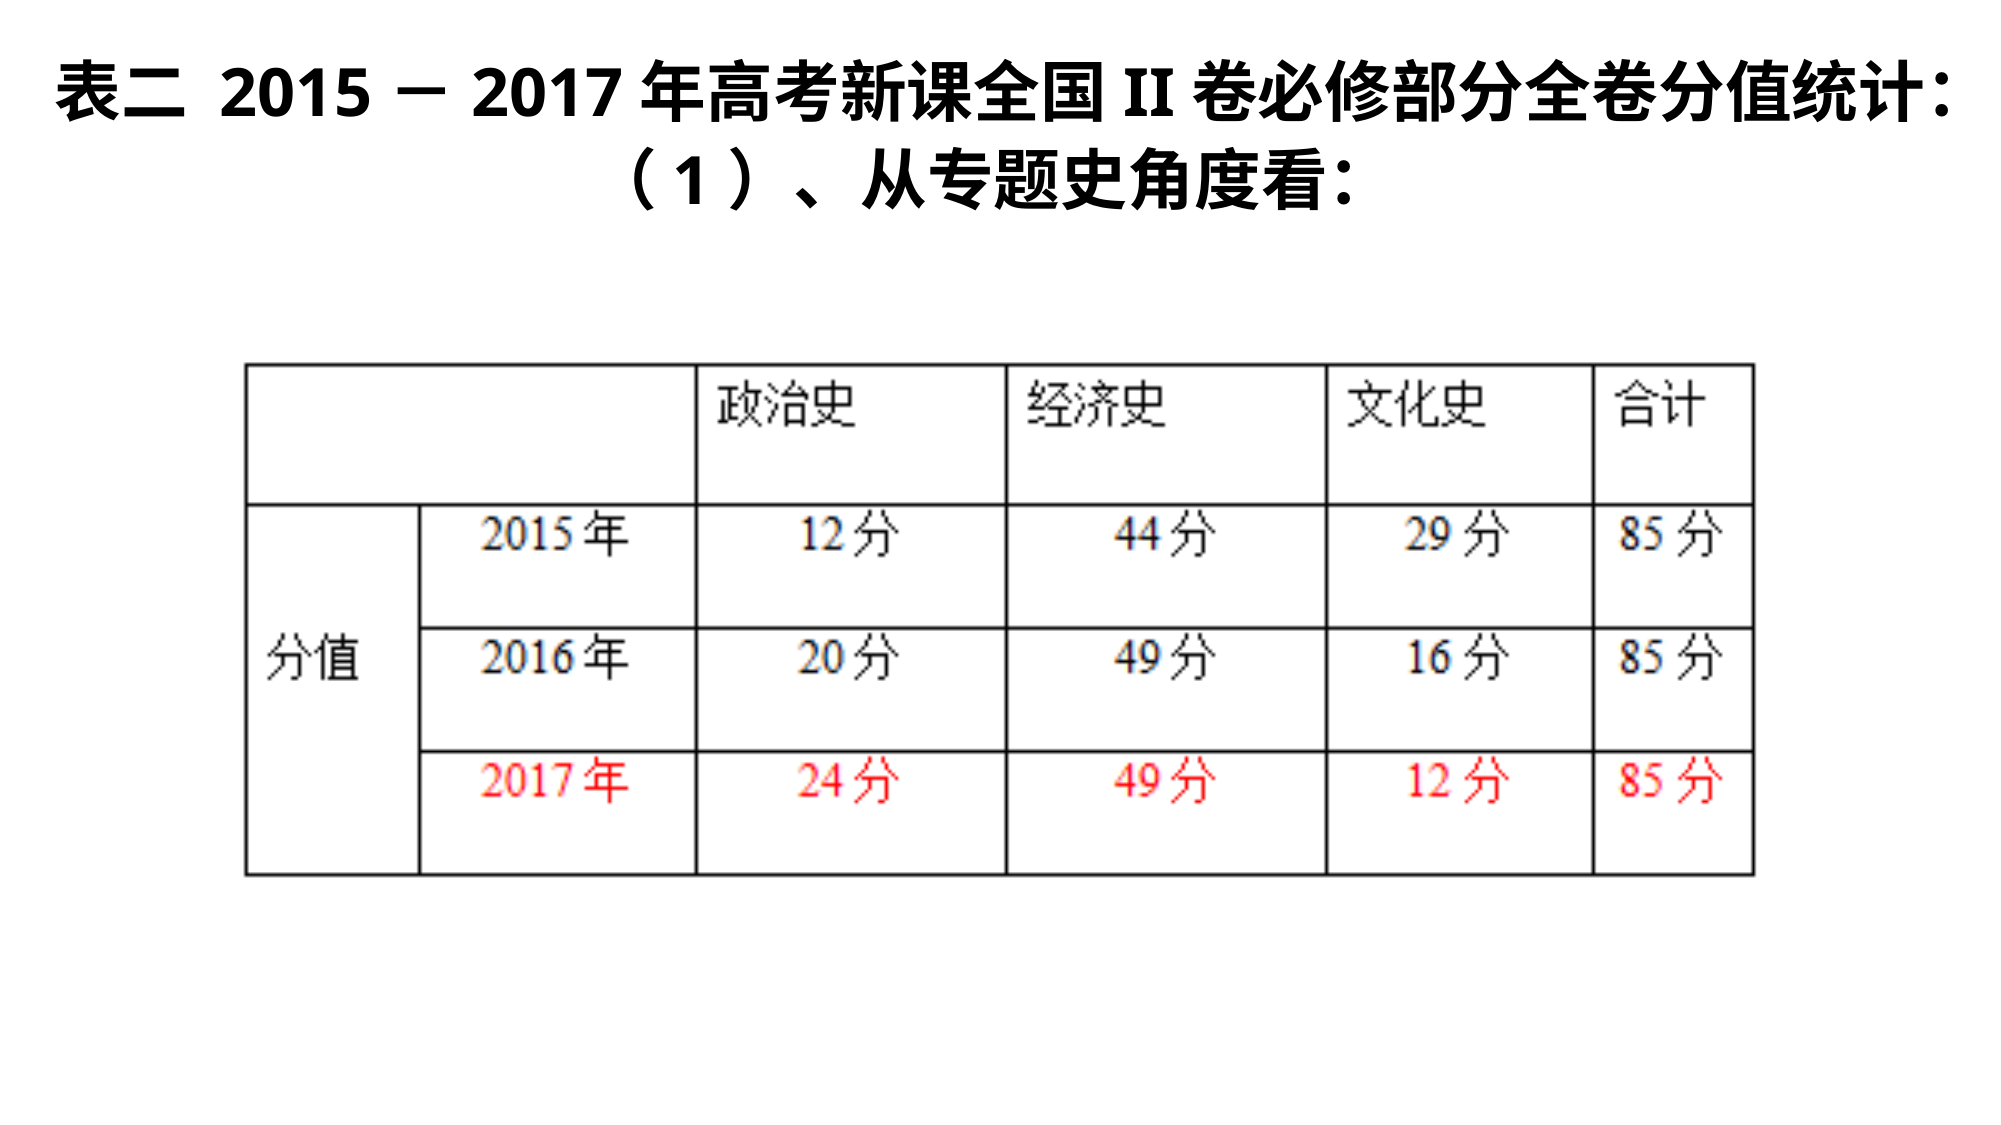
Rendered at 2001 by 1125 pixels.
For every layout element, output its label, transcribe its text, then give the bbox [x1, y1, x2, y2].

picture [189, 341, 1813, 912]
text_box 表二 2015－2017年高考新课全国II卷必修部分全卷分值统计： （1）、从专题史角度看： [39, 42, 1962, 228]
